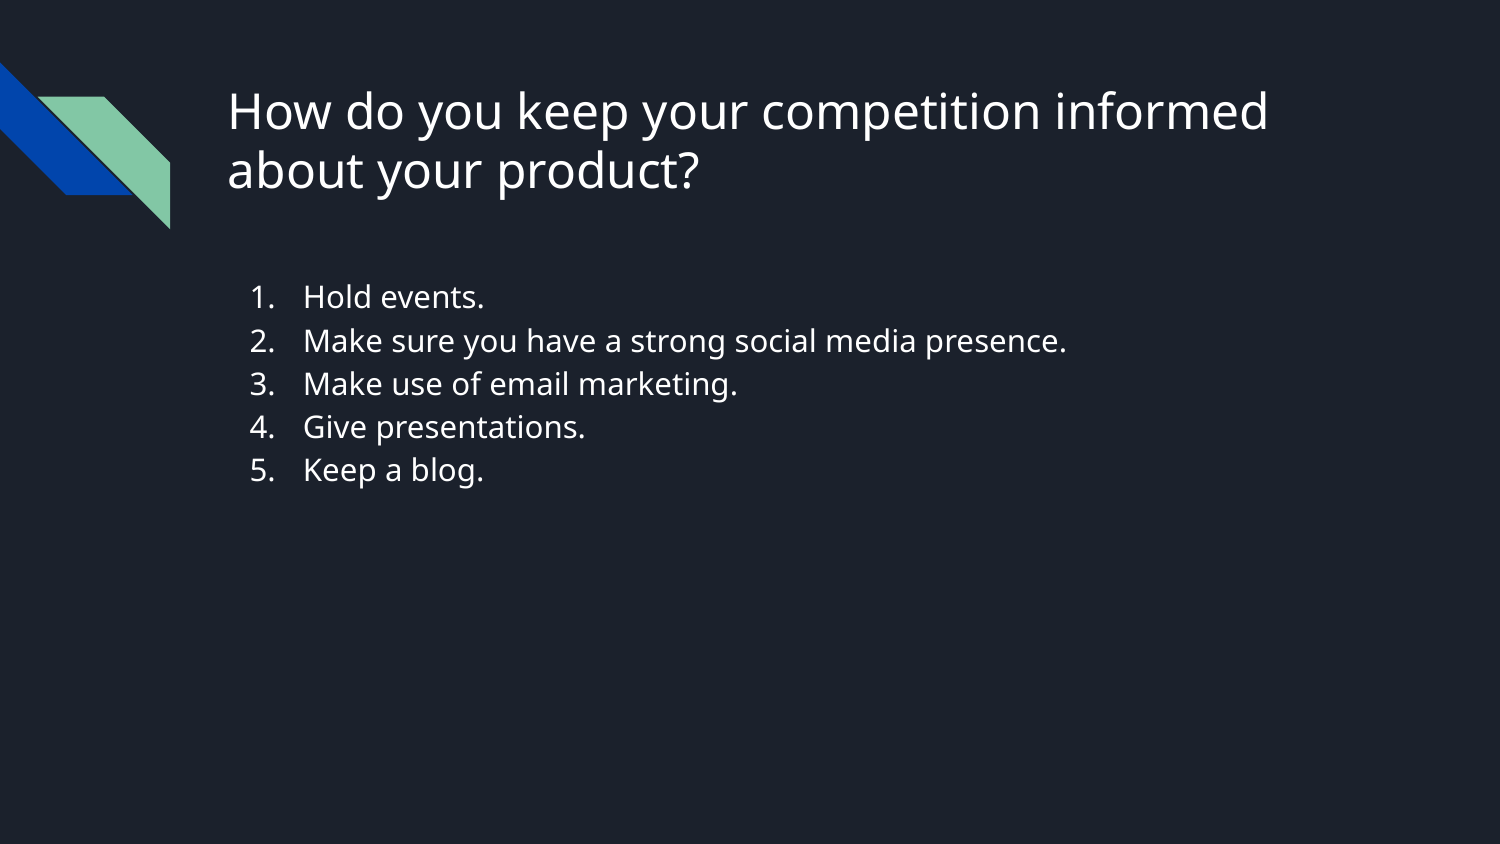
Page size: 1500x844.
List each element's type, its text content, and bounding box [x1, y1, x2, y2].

list Hold events. Make sure you have a strong social media presence. Make use of email marketing. Give presentations. Keep a blog. [212, 257, 1368, 735]
title How do you keep your competition informed about your product? [212, 64, 1368, 215]
